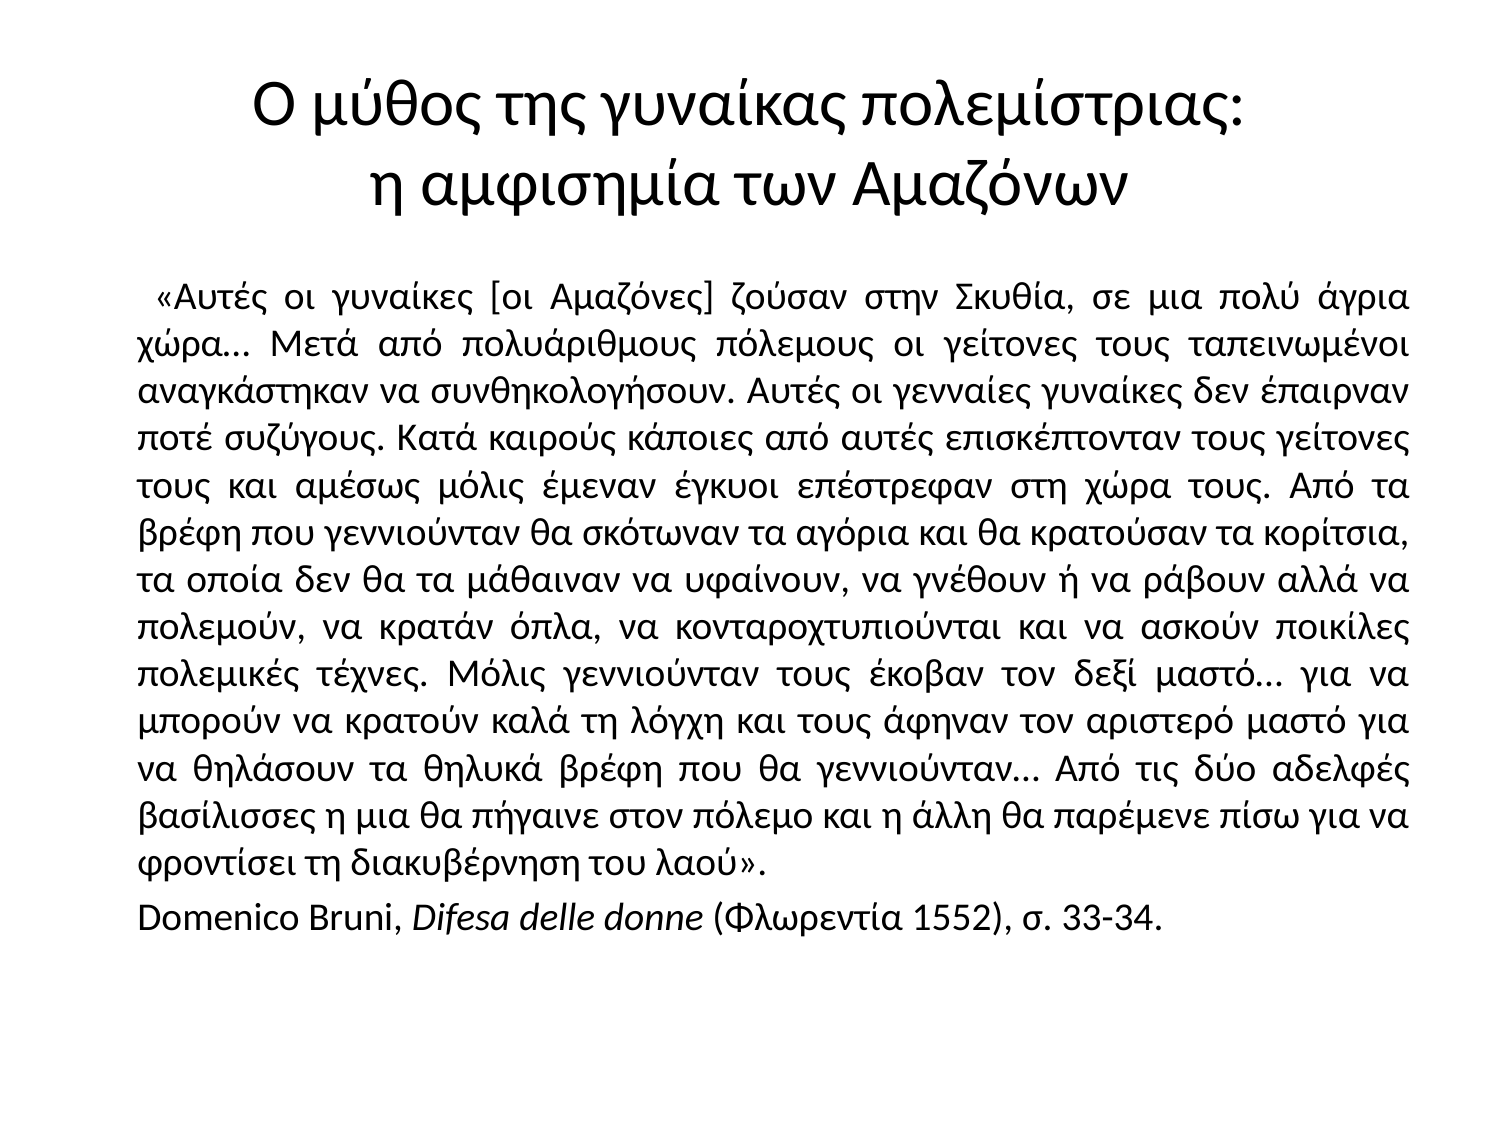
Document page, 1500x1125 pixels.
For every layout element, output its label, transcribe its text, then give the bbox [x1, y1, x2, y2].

title Ο μύθος της γυναίκας πολεμίστριας: η αμφισημία των Αμαζόνων [75, 45, 1425, 233]
list «Αυτές οι γυναίκες [οι Αμαζόνες] ζούσαν στην Σκυθία, σε μια πολύ άγρια χώρα… Μετά από πολυάριθμους πόλεμους οι γείτονες τους ταπεινωμένοι αναγκάστηκαν να συνθηκολογήσουν. Αυτές οι γενναίες γυναίκες δεν έπαιρναν ποτέ συζύγους. Κατά καιρούς κάποιες από αυτές επισκέπτονταν τους γείτονες τους και αμέσως μόλις έμεναν έγκυοι επέστρεφαν στη χώρα τους. Από τα βρέφη που γεννιούνταν θα σκότωναν τα αγόρια και θα κρατούσαν τα κορίτσια, τα οποία δεν θα τα μάθαιναν να υφαίνουν, να γνέθουν ή να ράβουν αλλά να πολεμούν, να κρατάν όπλα, να κονταροχτυπιούνται και να ασκούν ποικίλες πολεμικές τέχνες. Μόλις γεννιούνταν τους έκοβαν τον δεξί μαστό… για να μπορούν να κρατούν καλά τη λόγχη και τους άφηναν τον αριστερό μαστό για να θηλάσουν τα θηλυκά βρέφη που θα γεννιούνταν… Από τις δύο αδελφές βασίλισσες η μια θα πήγαινε στον πόλεμο και η άλλη θα παρέμενε πίσω για να φροντίσει τη διακυβέρνηση του λαού». Domenico Bruni, Difesa delle donne (Φλωρεντία 1552), σ. 33-34. [75, 262, 1425, 1005]
